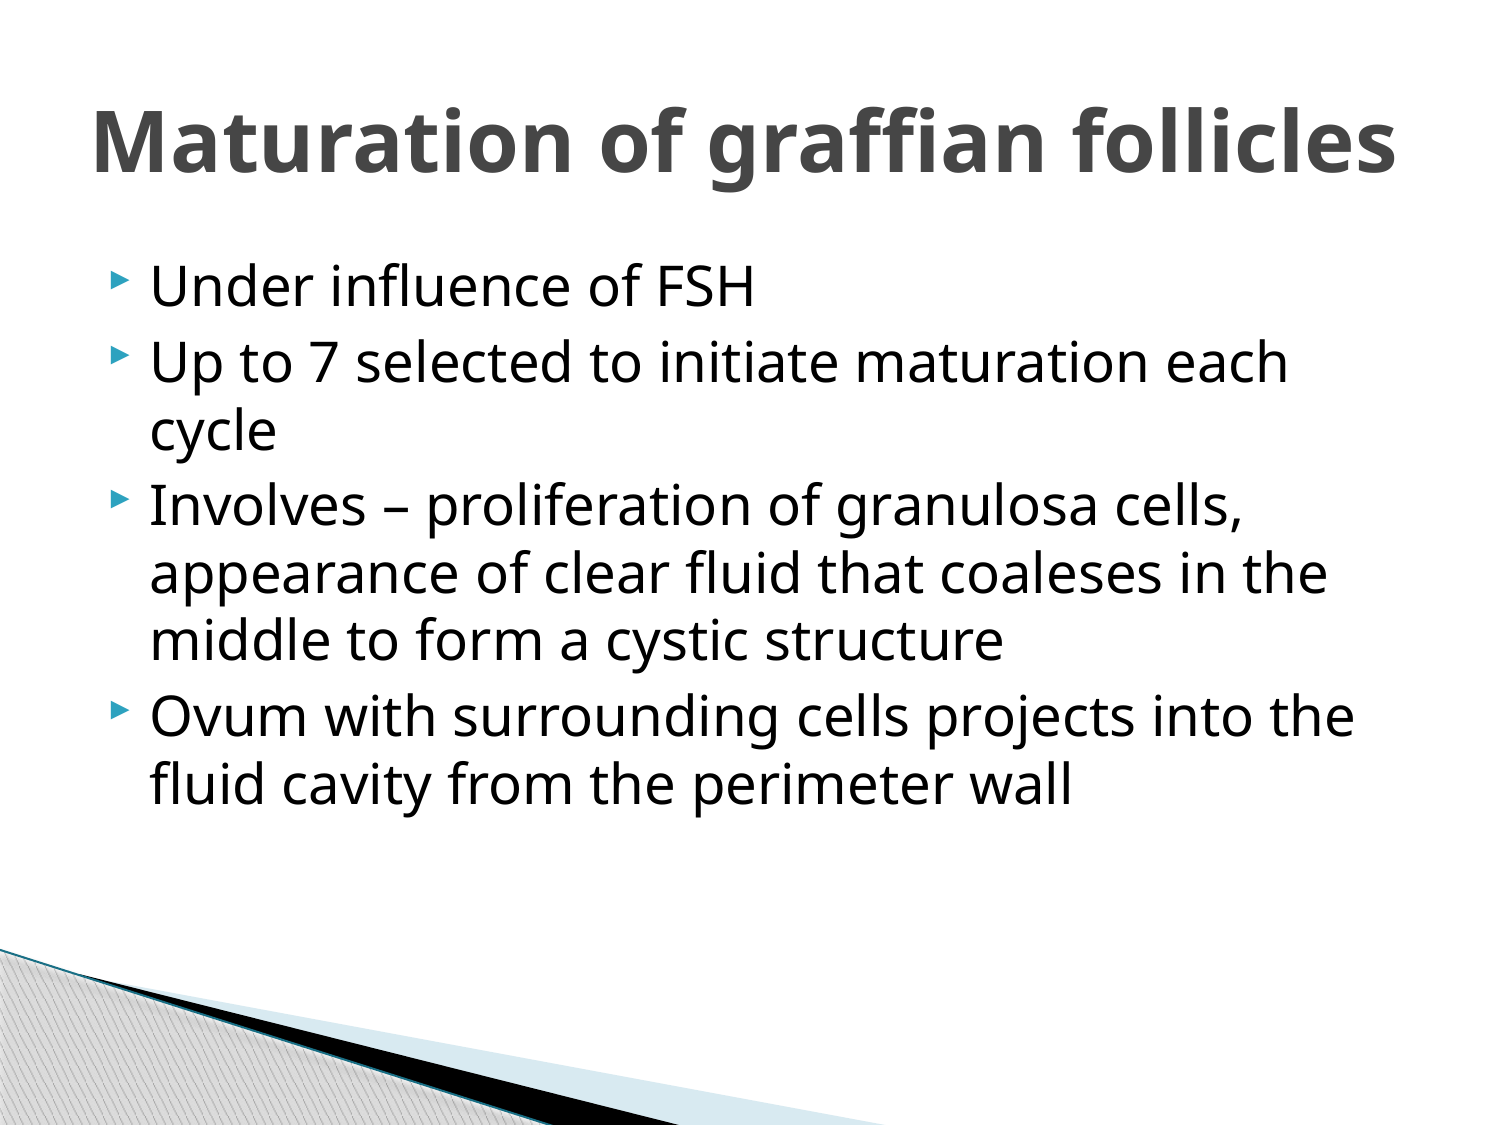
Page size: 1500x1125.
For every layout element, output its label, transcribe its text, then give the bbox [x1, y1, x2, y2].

title Maturation of graffian follicles [75, 45, 1425, 233]
list Under influence of FSH Up to 7 selected to initiate maturation each cycle Involves – proliferation of granulosa cells, appearance of clear fluid that coaleses in the middle to form a cystic structure Ovum with surrounding cells projects into the fluid cavity from the perimeter wall [75, 243, 1425, 986]
